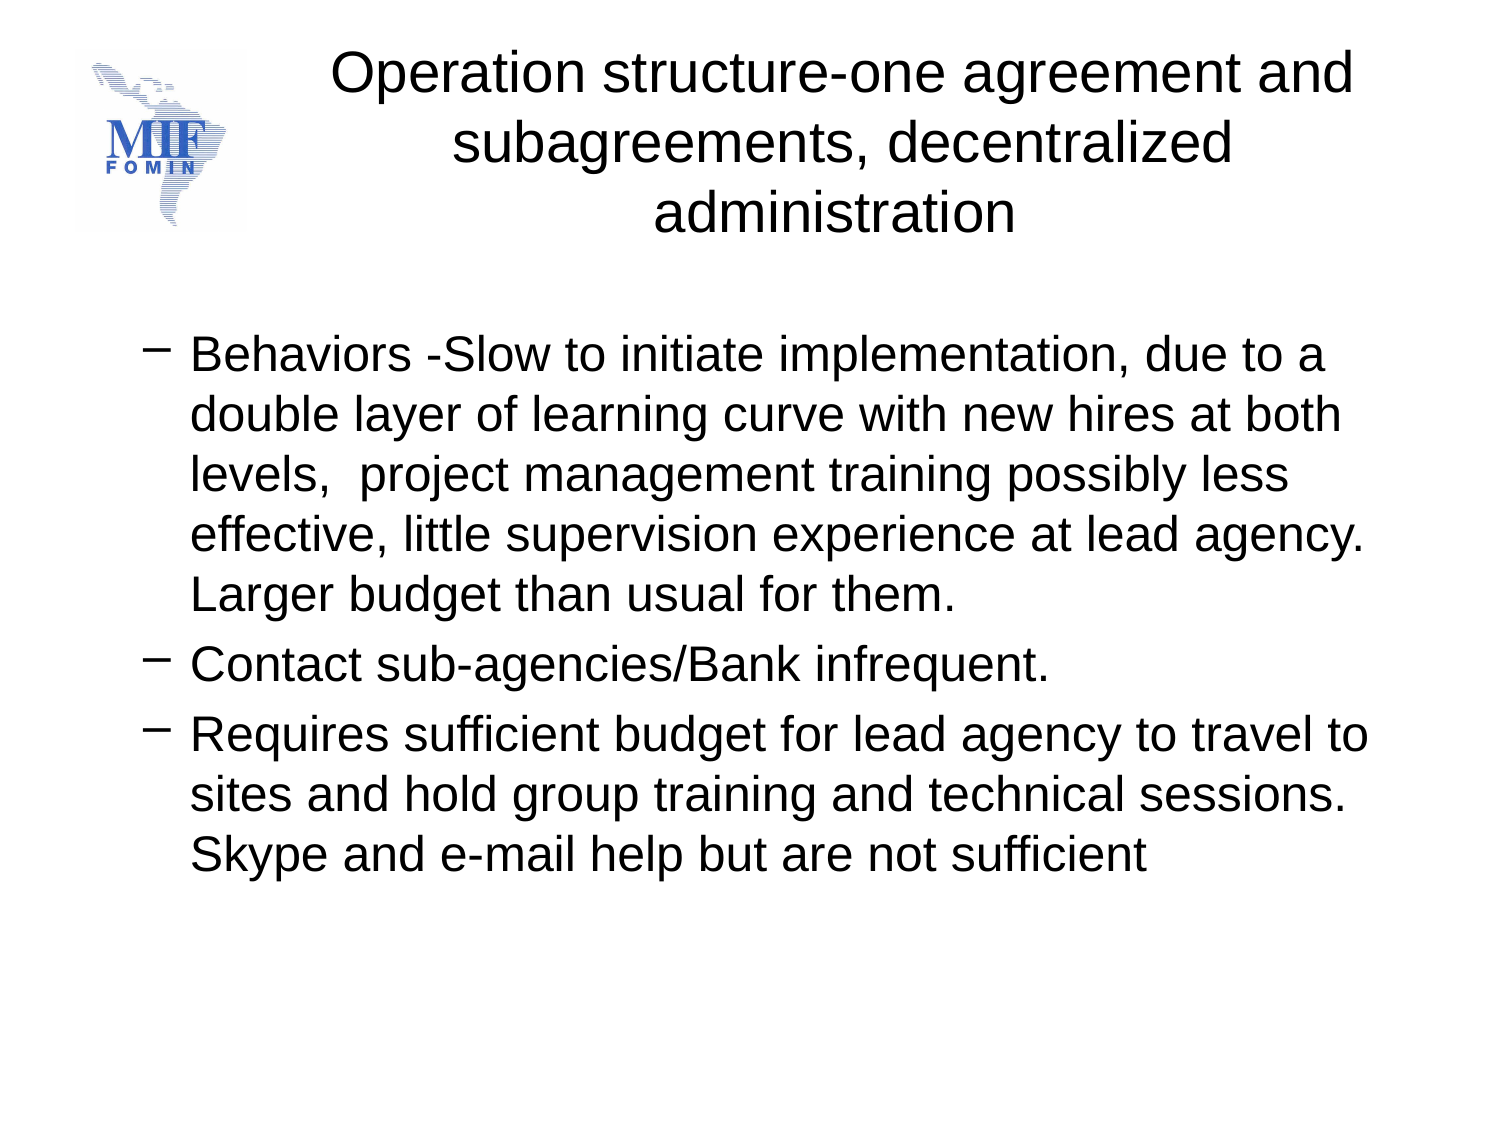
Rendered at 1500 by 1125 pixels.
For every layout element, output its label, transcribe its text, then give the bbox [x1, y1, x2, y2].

picture [75, 49, 247, 232]
list Behaviors -Slow to initiate implementation, due to a double layer of learning curve with new hires at both levels, project management training possibly less effective, little supervision experience at lead agency. Larger budget than usual for them. Contact sub-agencies/Bank infrequent. Requires sufficient budget for lead agency to travel to sites and hold group training and technical sessions. Skype and e-mail help but are not sufficient [52, 314, 1426, 1006]
title Operation structure-one agreement and subagreements, decentralized administration [262, 44, 1426, 233]
